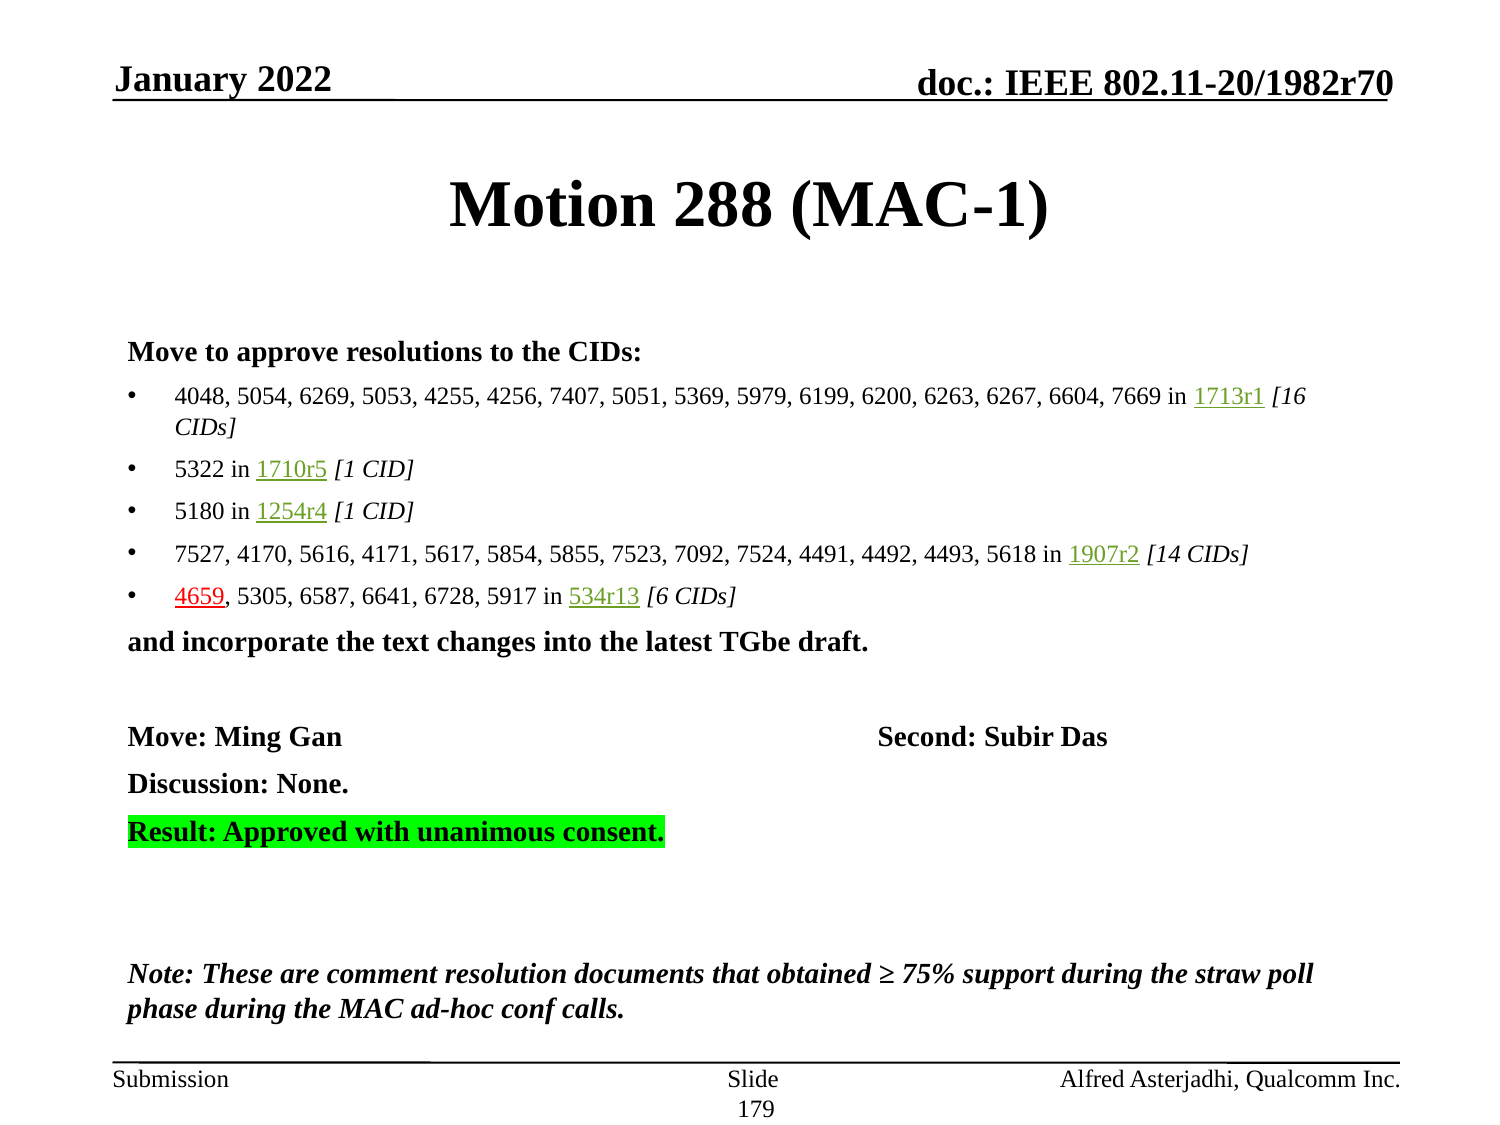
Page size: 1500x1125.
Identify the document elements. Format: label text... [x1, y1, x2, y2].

list Move to approve resolutions to the CIDs: 4048, 5054, 6269, 5053, 4255, 4256, 7407, 5051, 5369, 5979, 6199, 6200, 6263, 6267, 6604, 7669 in 1713r1 [16 CIDs] 5322 in 1710r5 [1 CID] 5180 in 1254r4 [1 CID] 7527, 4170, 5616, 4171, 5617, 5854, 5855, 7523, 7092, 7524, 4491, 4492, 4493, 5618 in 1907r2 [14 CIDs] 4659, 5305, 6587, 6641, 6728, 5917 in 534r13 [6 CIDs] and incorporate the text changes into the latest TGbe draft. Move: Ming Gan Second: Subir Das Discussion: None. Result: Approved with unanimous consent. Note: These are comment resolution documents that obtained ≥ 75% support during the straw poll phase during the MAC ad-hoc conf calls. [112, 324, 1388, 1063]
title Motion 288 (MAC-1) [112, 112, 1388, 288]
footer Alfred Asterjadhi, Qualcomm Inc. [878, 1061, 1402, 1093]
slide_number Slide 179 [712, 1061, 800, 1123]
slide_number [114, 54, 423, 100]
